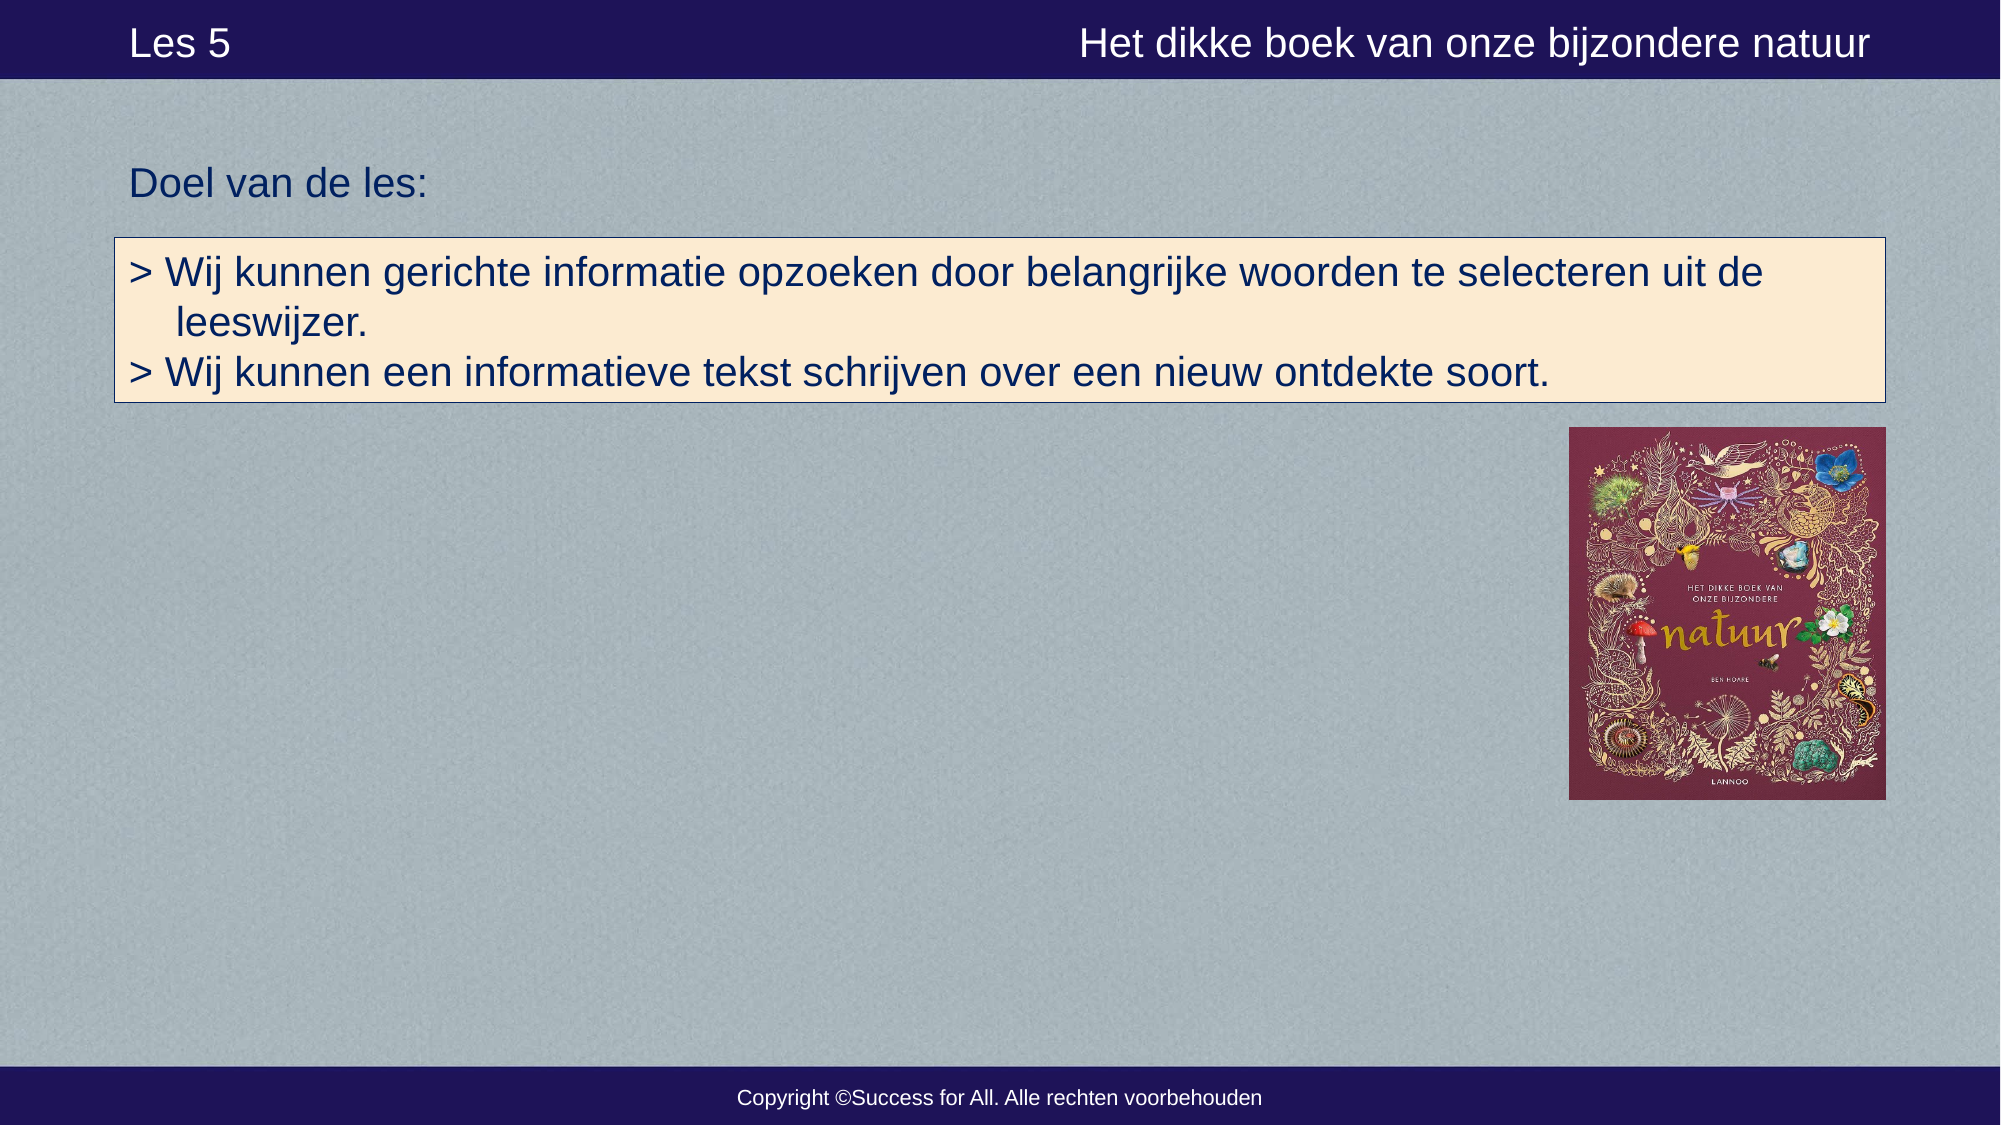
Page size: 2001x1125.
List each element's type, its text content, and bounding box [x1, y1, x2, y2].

text_box Copyright ©Success for All. Alle rechten voorbehouden [0, 1076, 2000, 1125]
text_box > Wij kunnen gerichte informatie opzoeken door belangrijke woorden te selecteren uit de leeswijzer. > Wij kunnen een informatieve tekst schrijven over een nieuw ontdekte soort. [114, 237, 1886, 403]
text_box Doel van de les: [113, 148, 1635, 214]
text_box Het dikke boek van onze bijzondere natuur [999, 8, 1886, 73]
text_box Les 5 [114, 8, 354, 73]
picture [0, 0, 2001, 1125]
